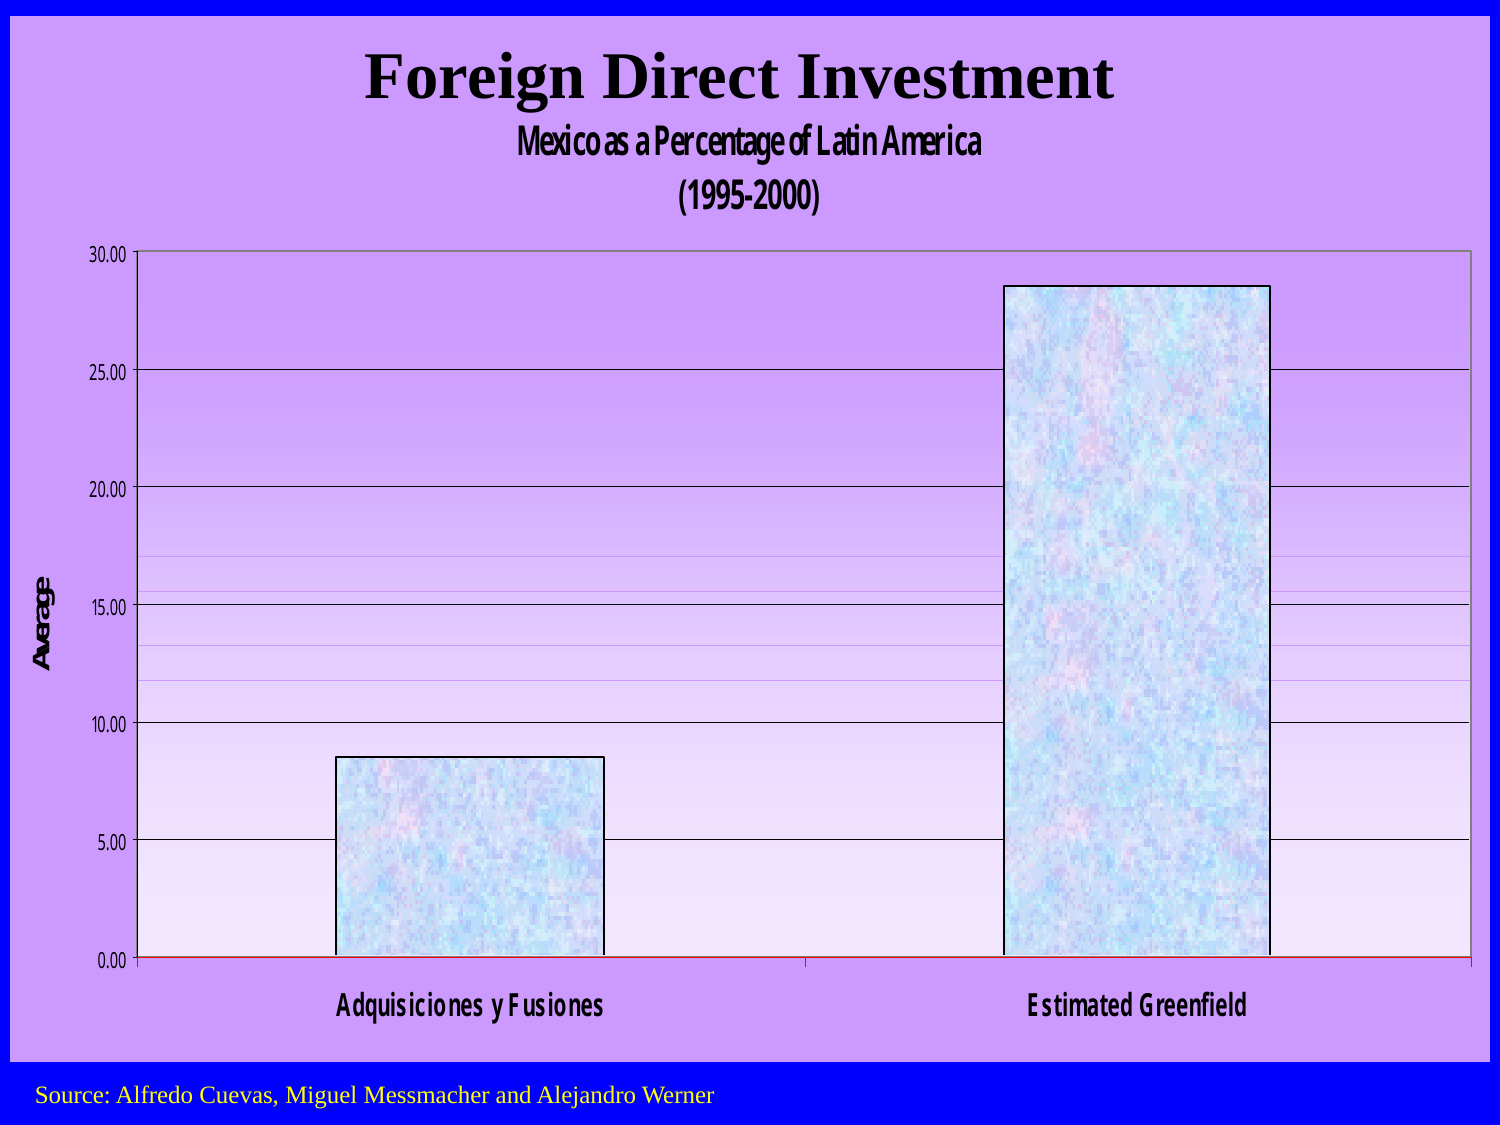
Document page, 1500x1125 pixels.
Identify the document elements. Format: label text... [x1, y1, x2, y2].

text_box Source: Alfredo Cuevas, Miguel Messmacher and Alejandro Werner [0, 1083, 750, 1125]
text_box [0, 0, 1500, 1076]
